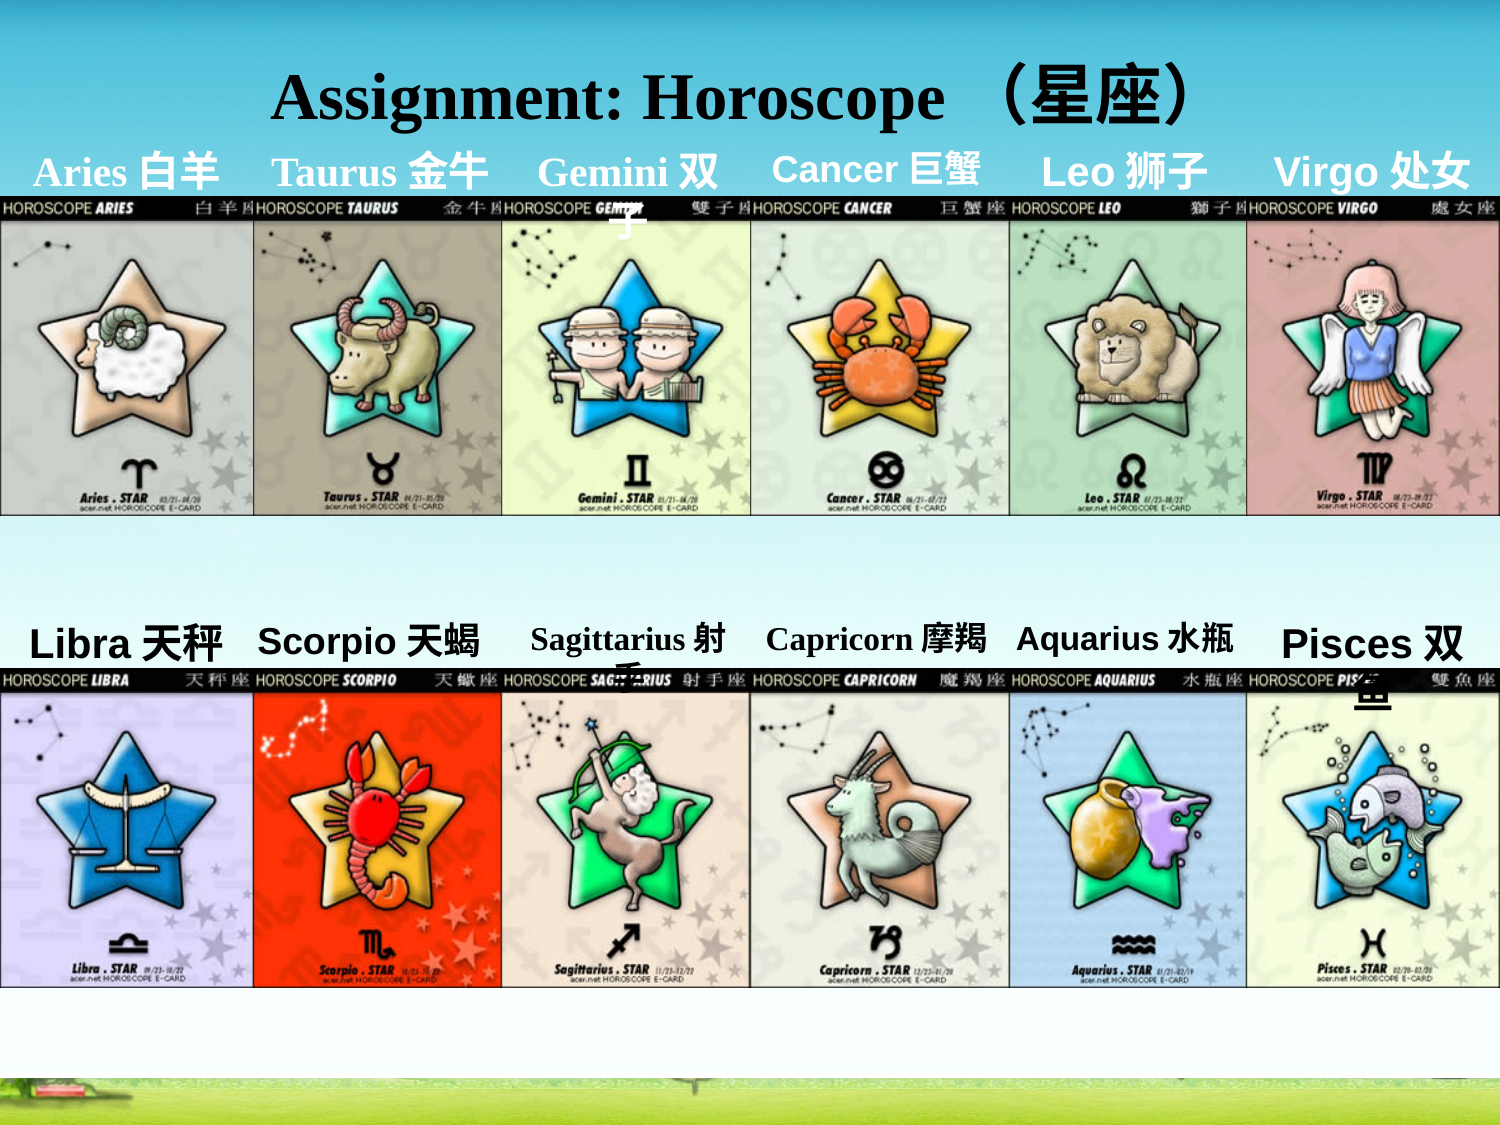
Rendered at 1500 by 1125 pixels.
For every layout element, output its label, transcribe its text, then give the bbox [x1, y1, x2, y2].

title Assignment: Horoscope（星座） [75, 45, 1425, 137]
text_box Taurus金牛 [253, 137, 501, 194]
text_box Gemini双子 [501, 137, 750, 194]
text_box Pisces双鱼 [1246, 609, 1500, 668]
text_box Virgo处女 [1246, 137, 1500, 195]
text_box Scorpio天蝎 [242, 609, 497, 667]
text_box Sagittarius射手 [501, 609, 756, 667]
text_box Cancer巨蟹 [750, 137, 998, 194]
text_box Leo狮子 [998, 137, 1246, 194]
text_box Aquarius水瓶 [998, 609, 1246, 665]
text_box Libra天秤 [0, 609, 242, 667]
text_box Aries白羊 [0, 137, 253, 194]
picture [0, 0, 1500, 137]
text_box Capricorn摩羯 [750, 609, 998, 665]
picture [0, 196, 1500, 1125]
